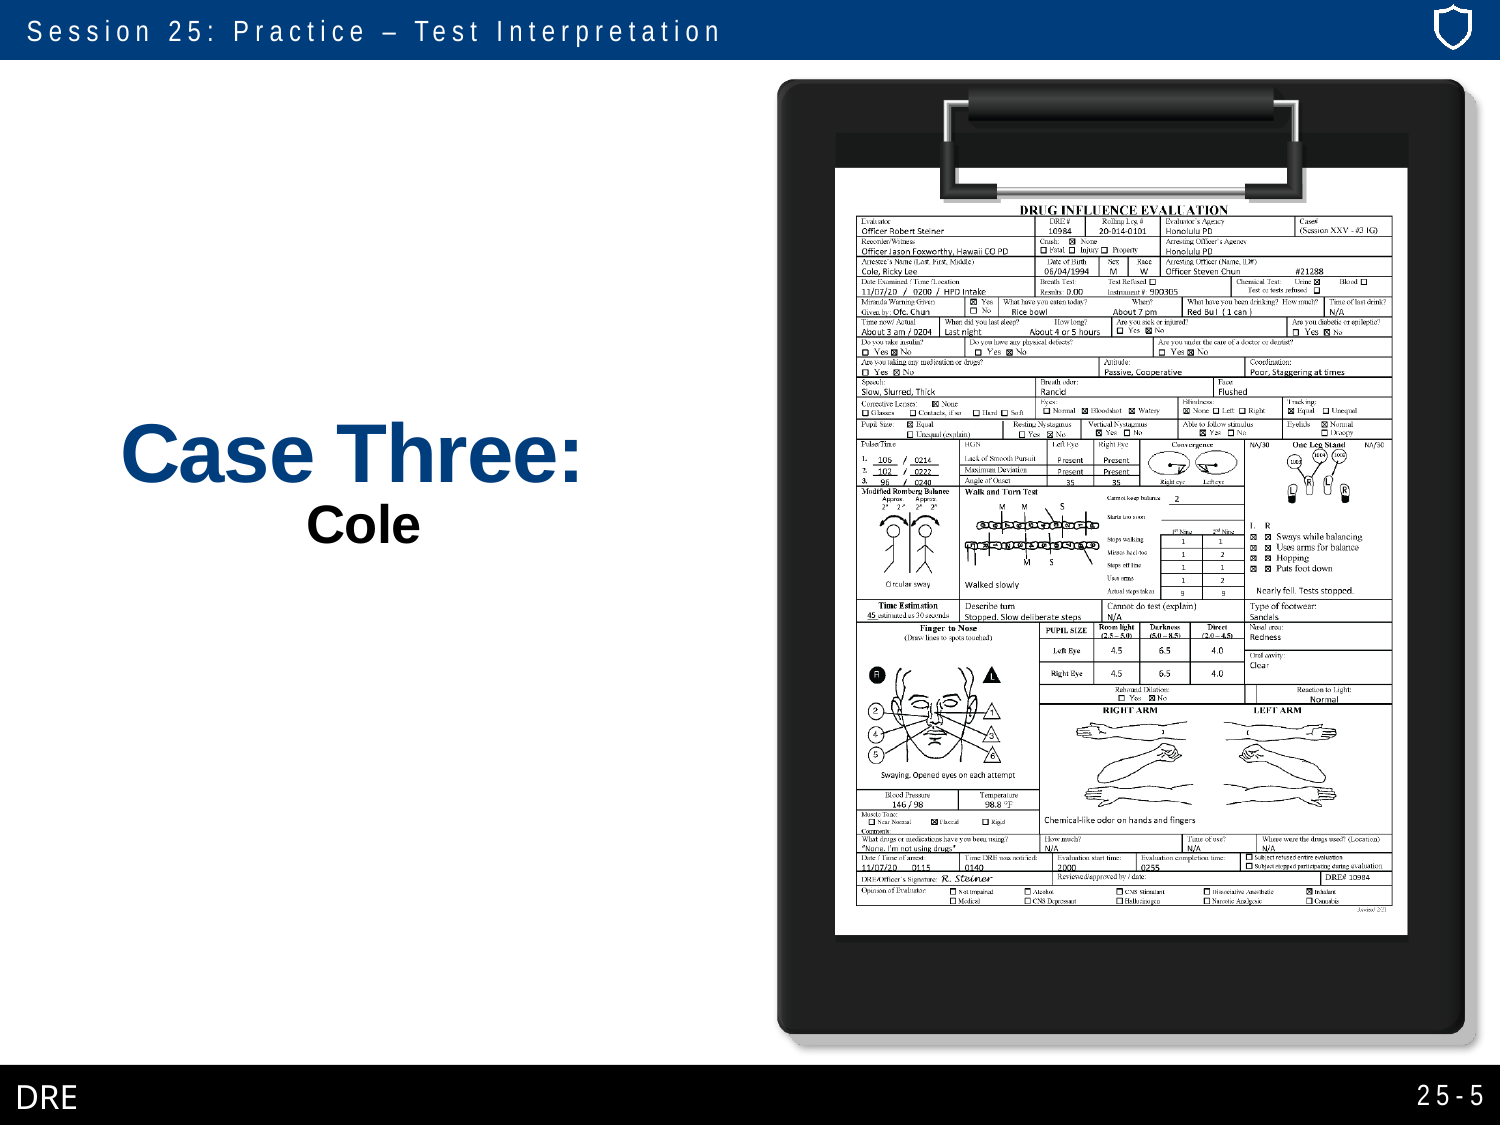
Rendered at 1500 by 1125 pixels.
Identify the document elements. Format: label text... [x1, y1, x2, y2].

picture [777, 79, 1477, 1046]
title Case Three: Cole [29, 305, 699, 563]
slide_number 25-5 [1218, 1063, 1499, 1124]
picture [1434, 4, 1472, 50]
